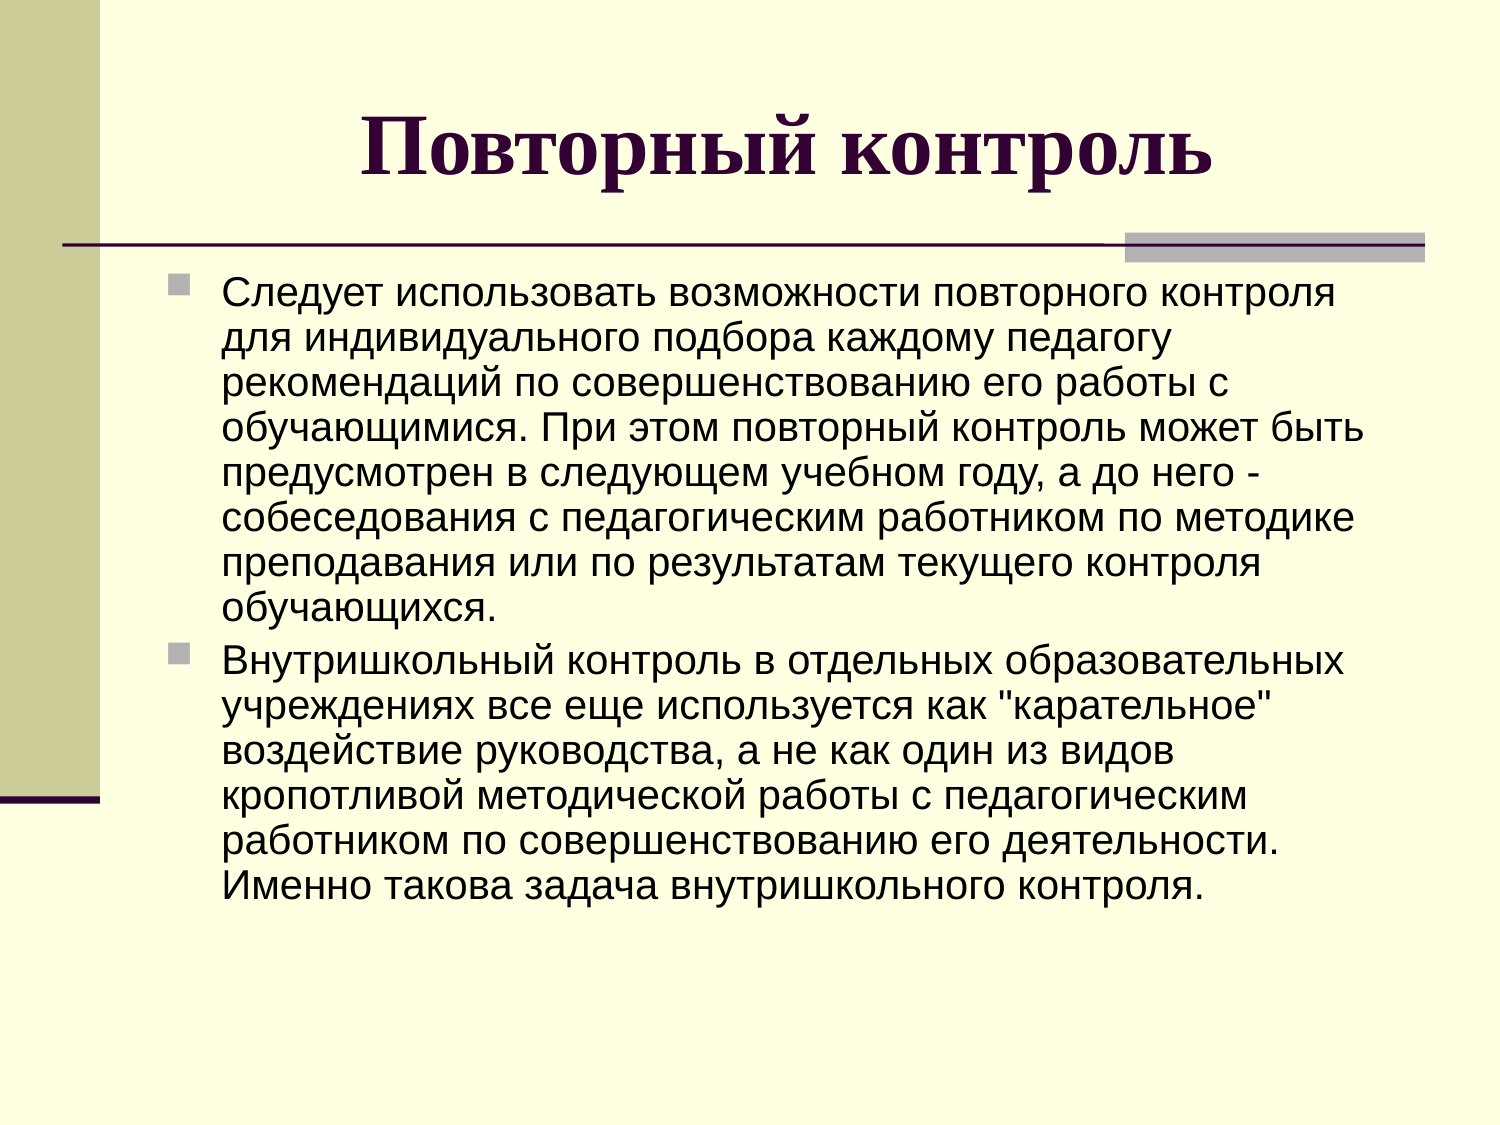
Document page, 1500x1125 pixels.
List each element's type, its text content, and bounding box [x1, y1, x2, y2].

list Следует использовать возможности повторного контроля для индивидуального подбора каждому педагогу рекомендаций по совершенствованию его работы с обучающимися. При этом повторный контроль может быть предусмотрен в следующем учебном году, а до него - собеседования с педагогическим работником по методике преподавания или по результатам текущего контроля обучающихся. Внутришкольный контроль в отдельных образовательных учреждениях все еще используется как "карательное" воздействие руководства, а не как один из видов кропотливой методической работы с педагогическим работником по совершенствованию его деятельности. Именно такова задача внутришкольного контроля. [150, 262, 1425, 1006]
title Повторный контроль [150, 45, 1425, 234]
